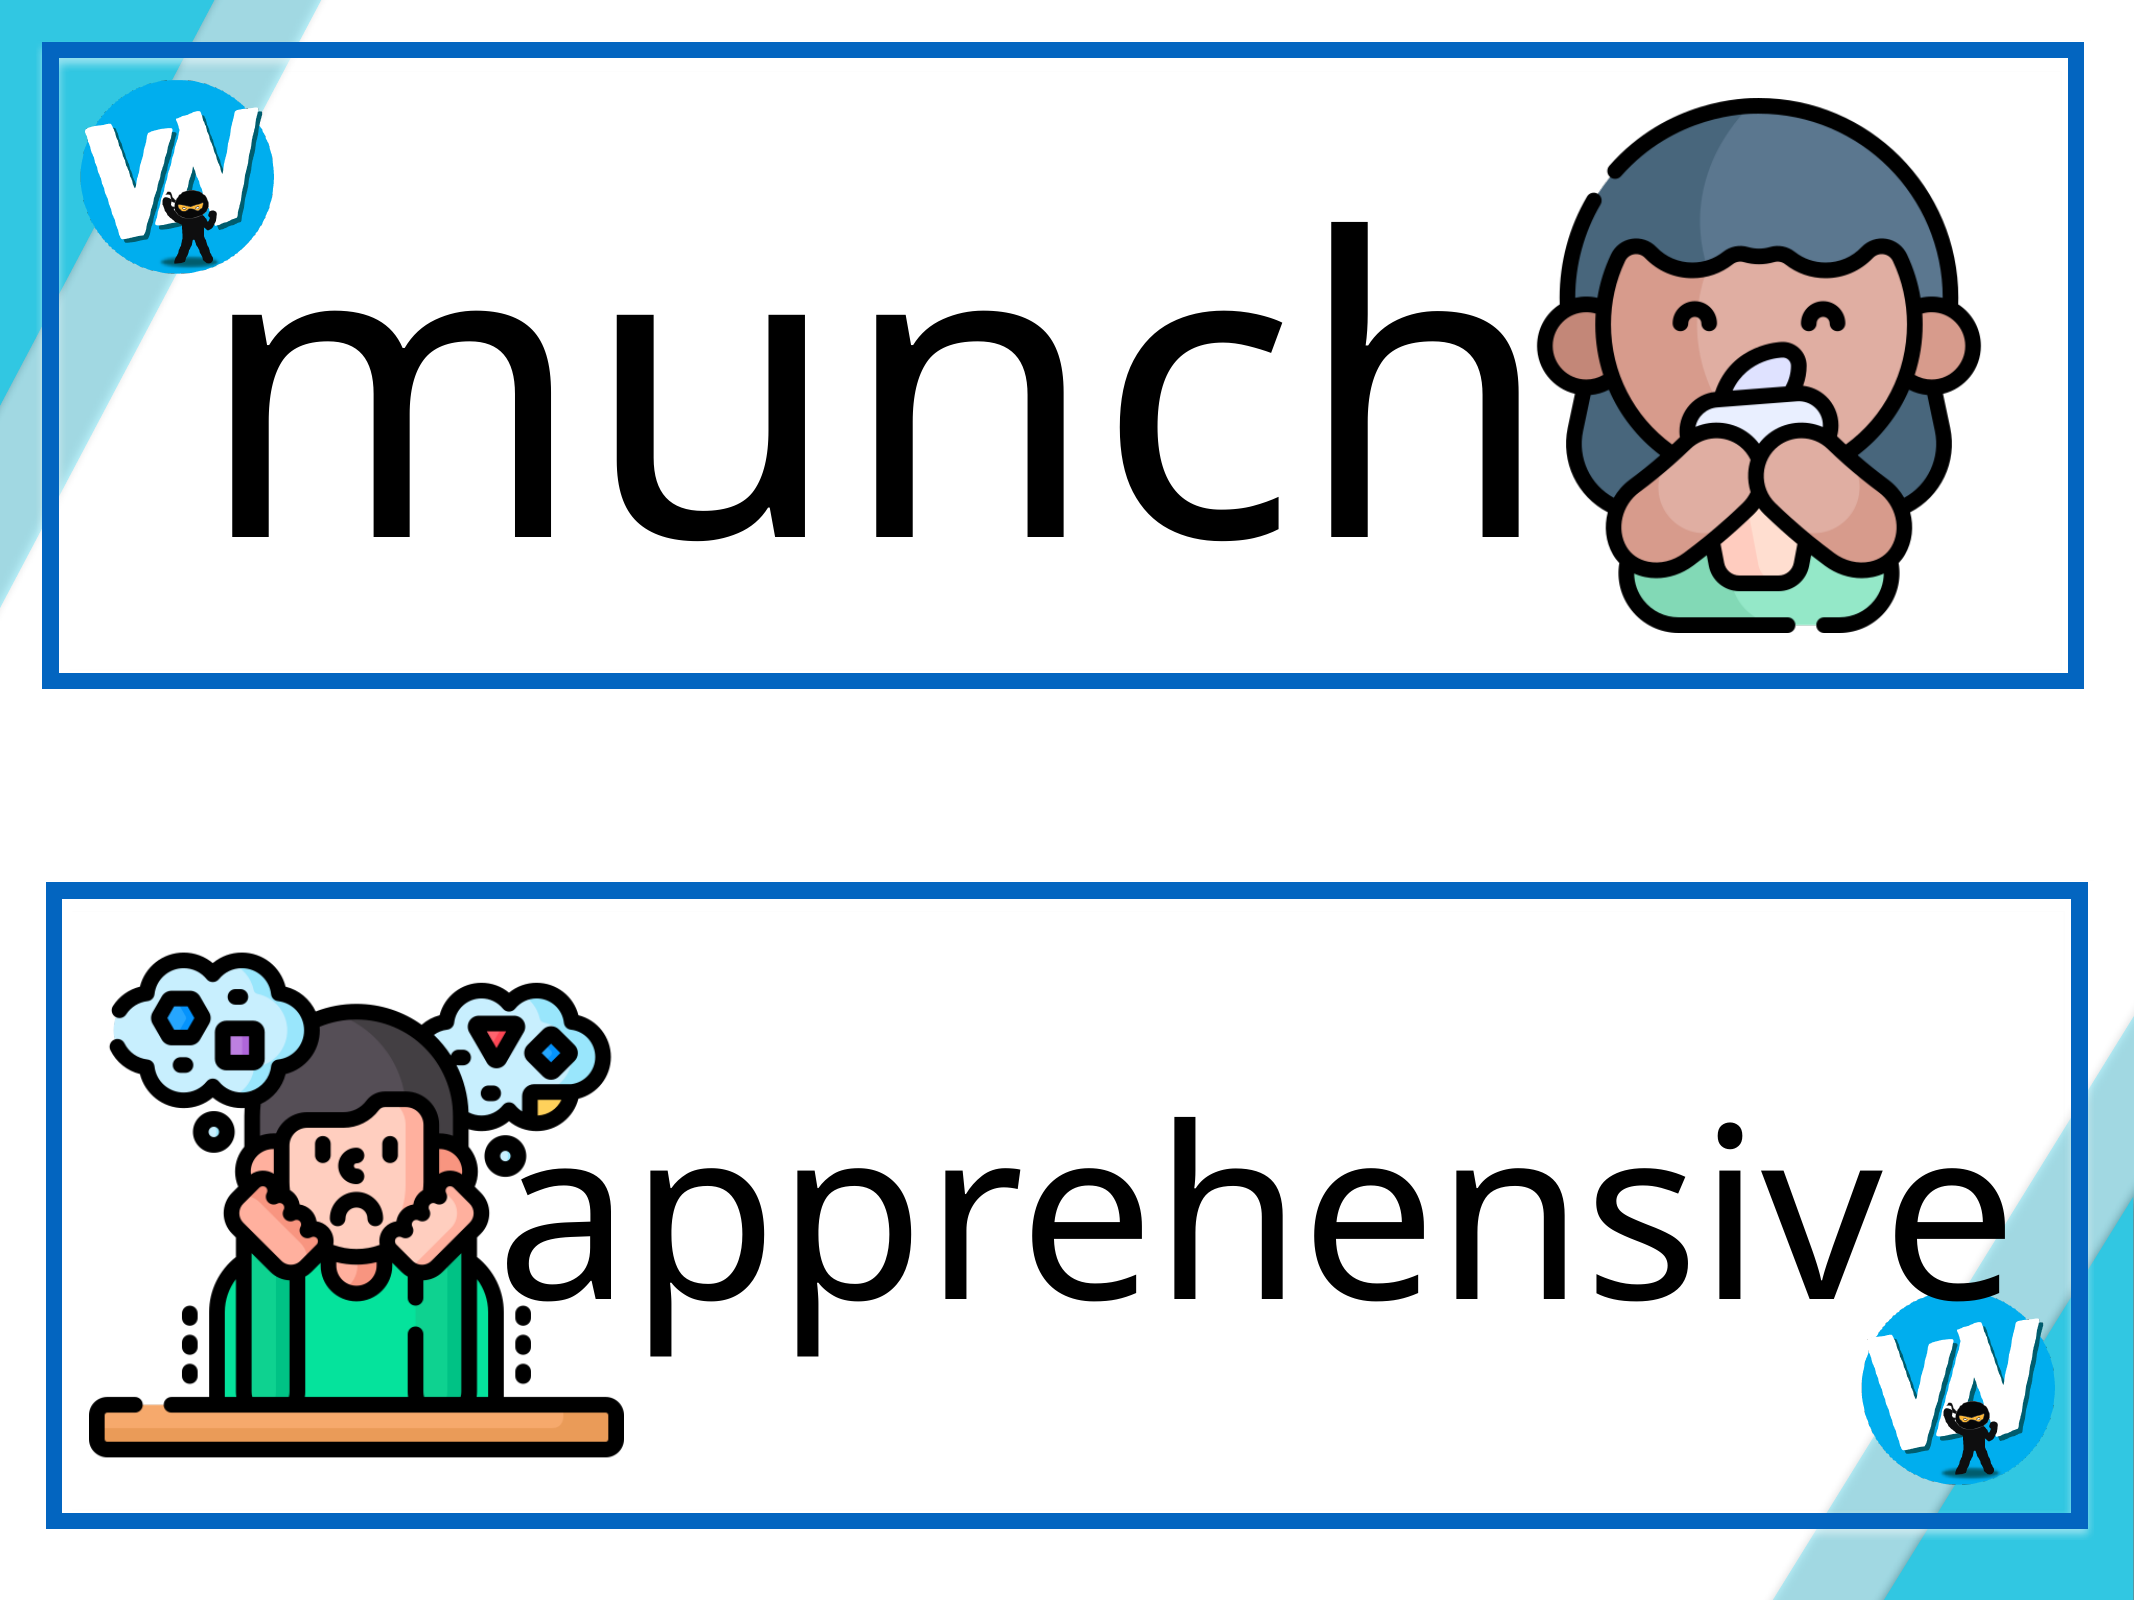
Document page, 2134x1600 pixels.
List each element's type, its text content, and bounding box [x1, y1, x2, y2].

text_box [86, 890, 1956, 1051]
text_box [1963, 235, 2134, 1600]
picture [89, 937, 624, 1472]
text_box [86, 1356, 1956, 1522]
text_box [0, 0, 78, 1544]
text_box [86, 283, 1956, 681]
text_box apprehensive [632, 1051, 1956, 1356]
picture [57, 77, 299, 278]
text_box [86, 50, 2076, 227]
text_box munch [188, 114, 1488, 629]
picture [1837, 1288, 2080, 1488]
picture [1492, 98, 2026, 633]
